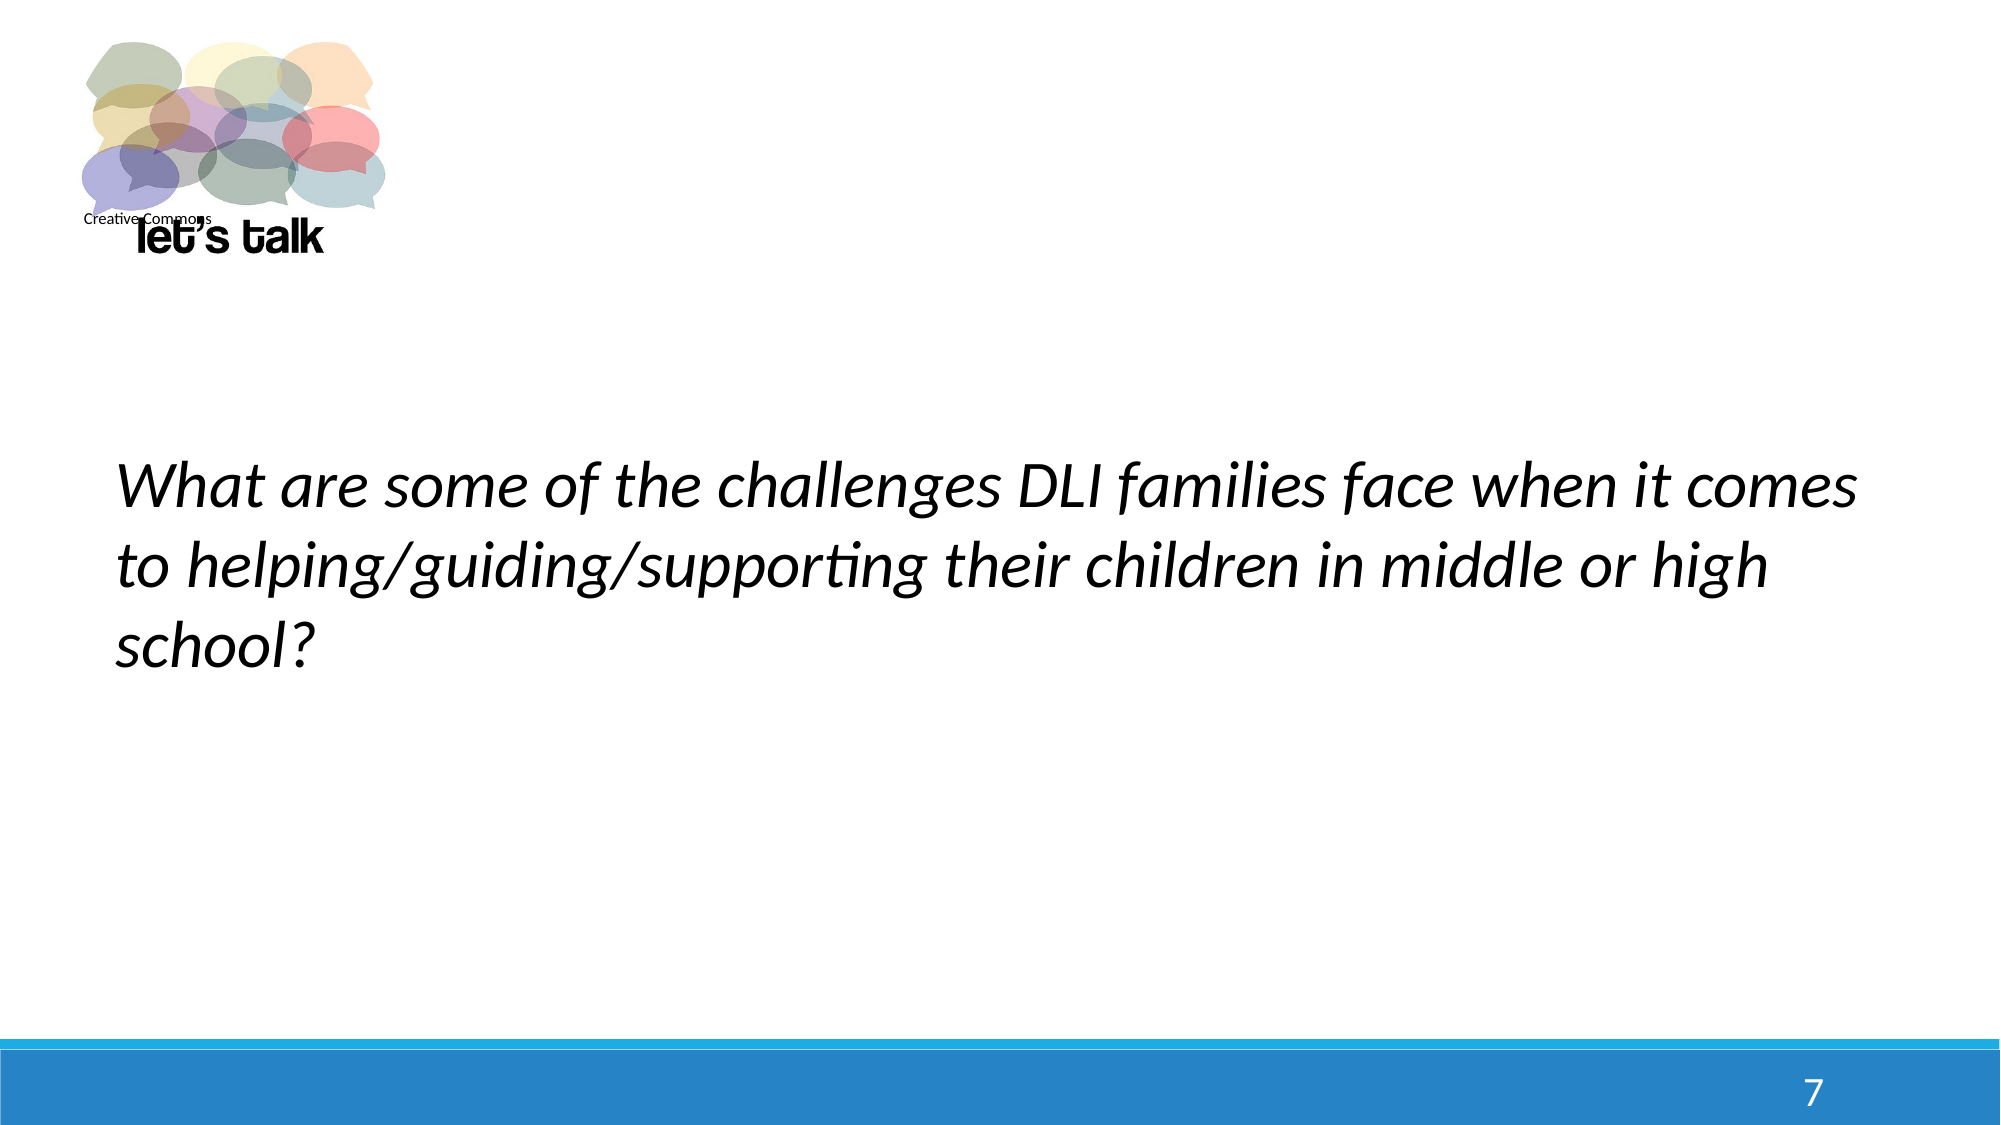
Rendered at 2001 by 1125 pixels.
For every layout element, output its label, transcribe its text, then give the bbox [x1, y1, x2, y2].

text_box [67, 36, 393, 282]
text_box What are some of the challenges DLI families face when it comes to helping/guiding/supporting their children in middle or high school? [100, 433, 1930, 689]
slide_number 7 [1624, 1059, 1840, 1120]
